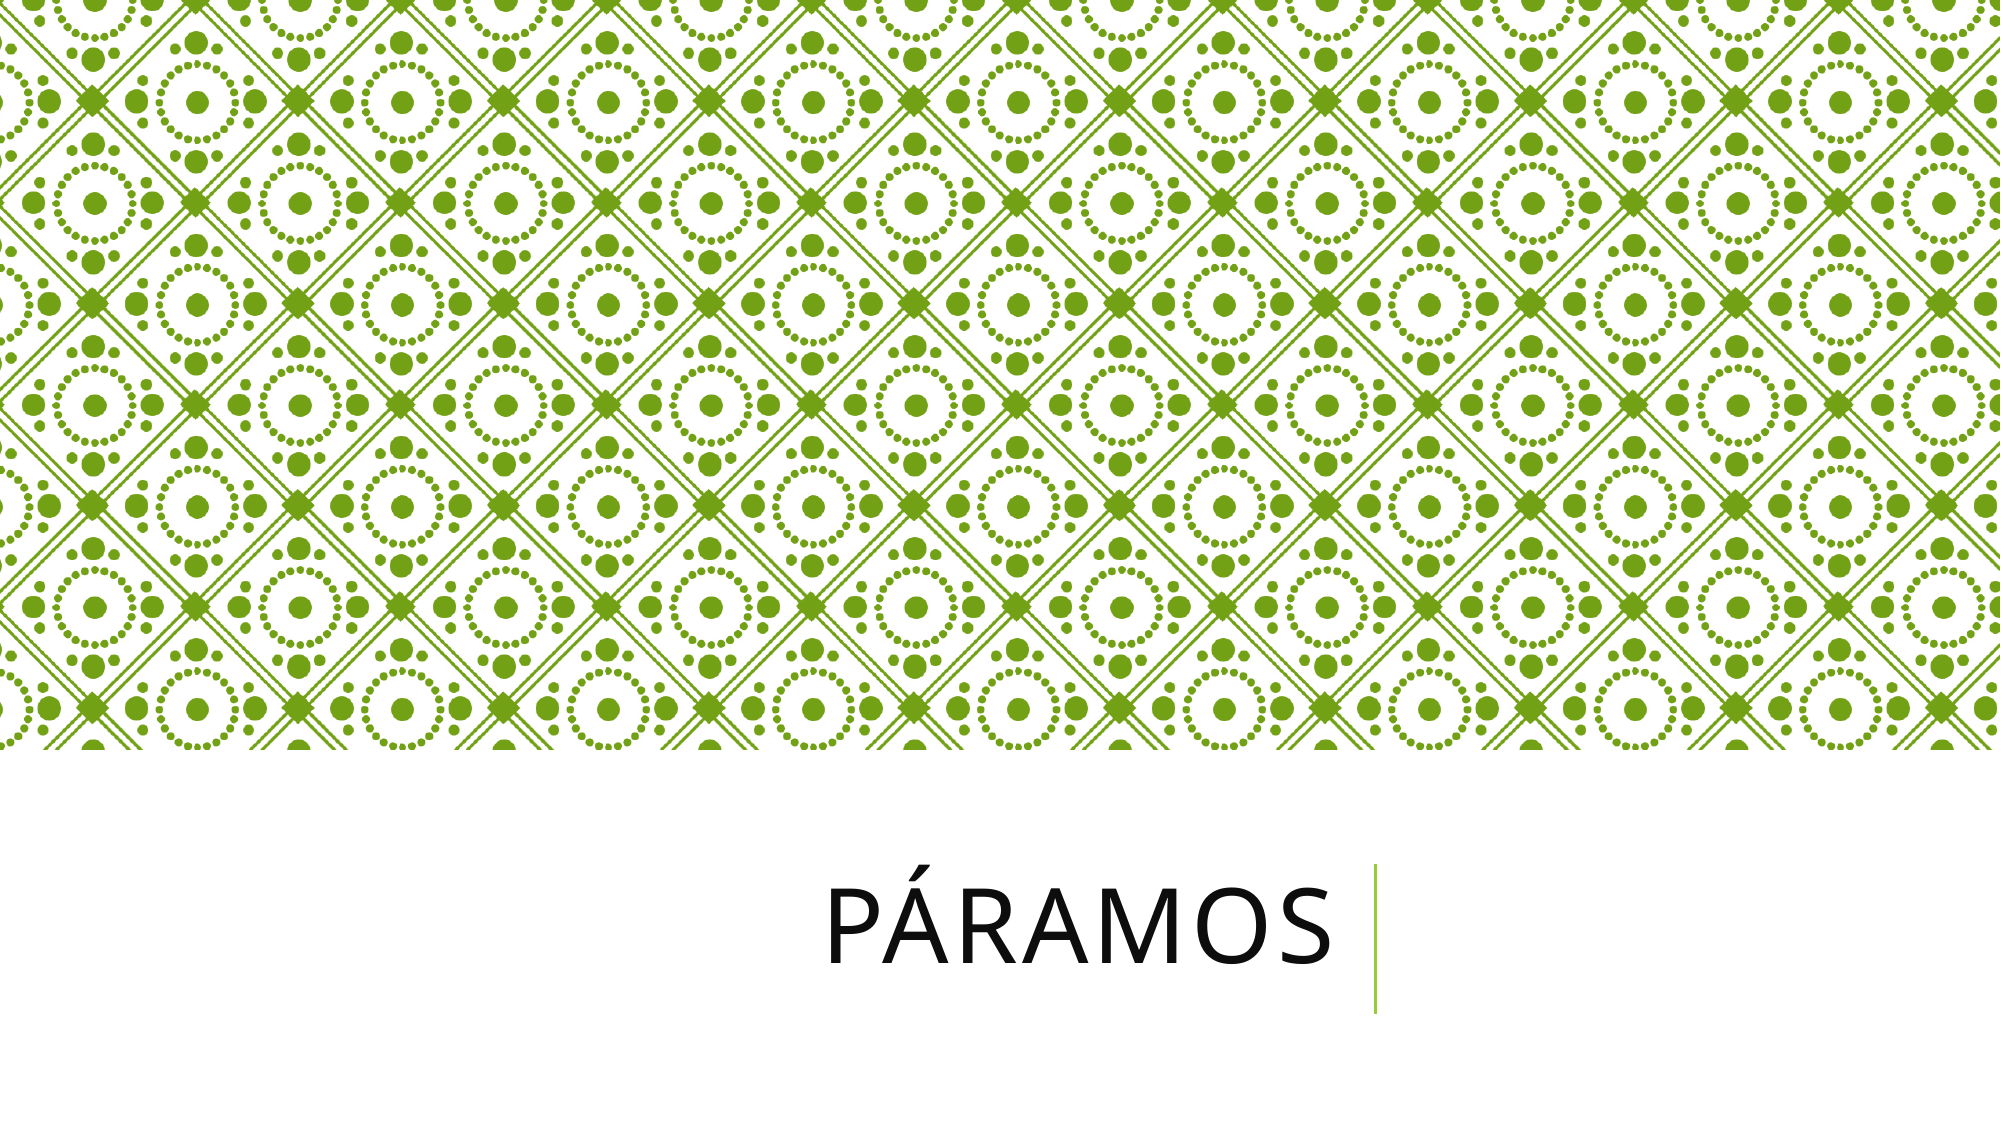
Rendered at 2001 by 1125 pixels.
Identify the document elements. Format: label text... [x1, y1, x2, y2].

title pÁRAMOS [75, 813, 1350, 1054]
